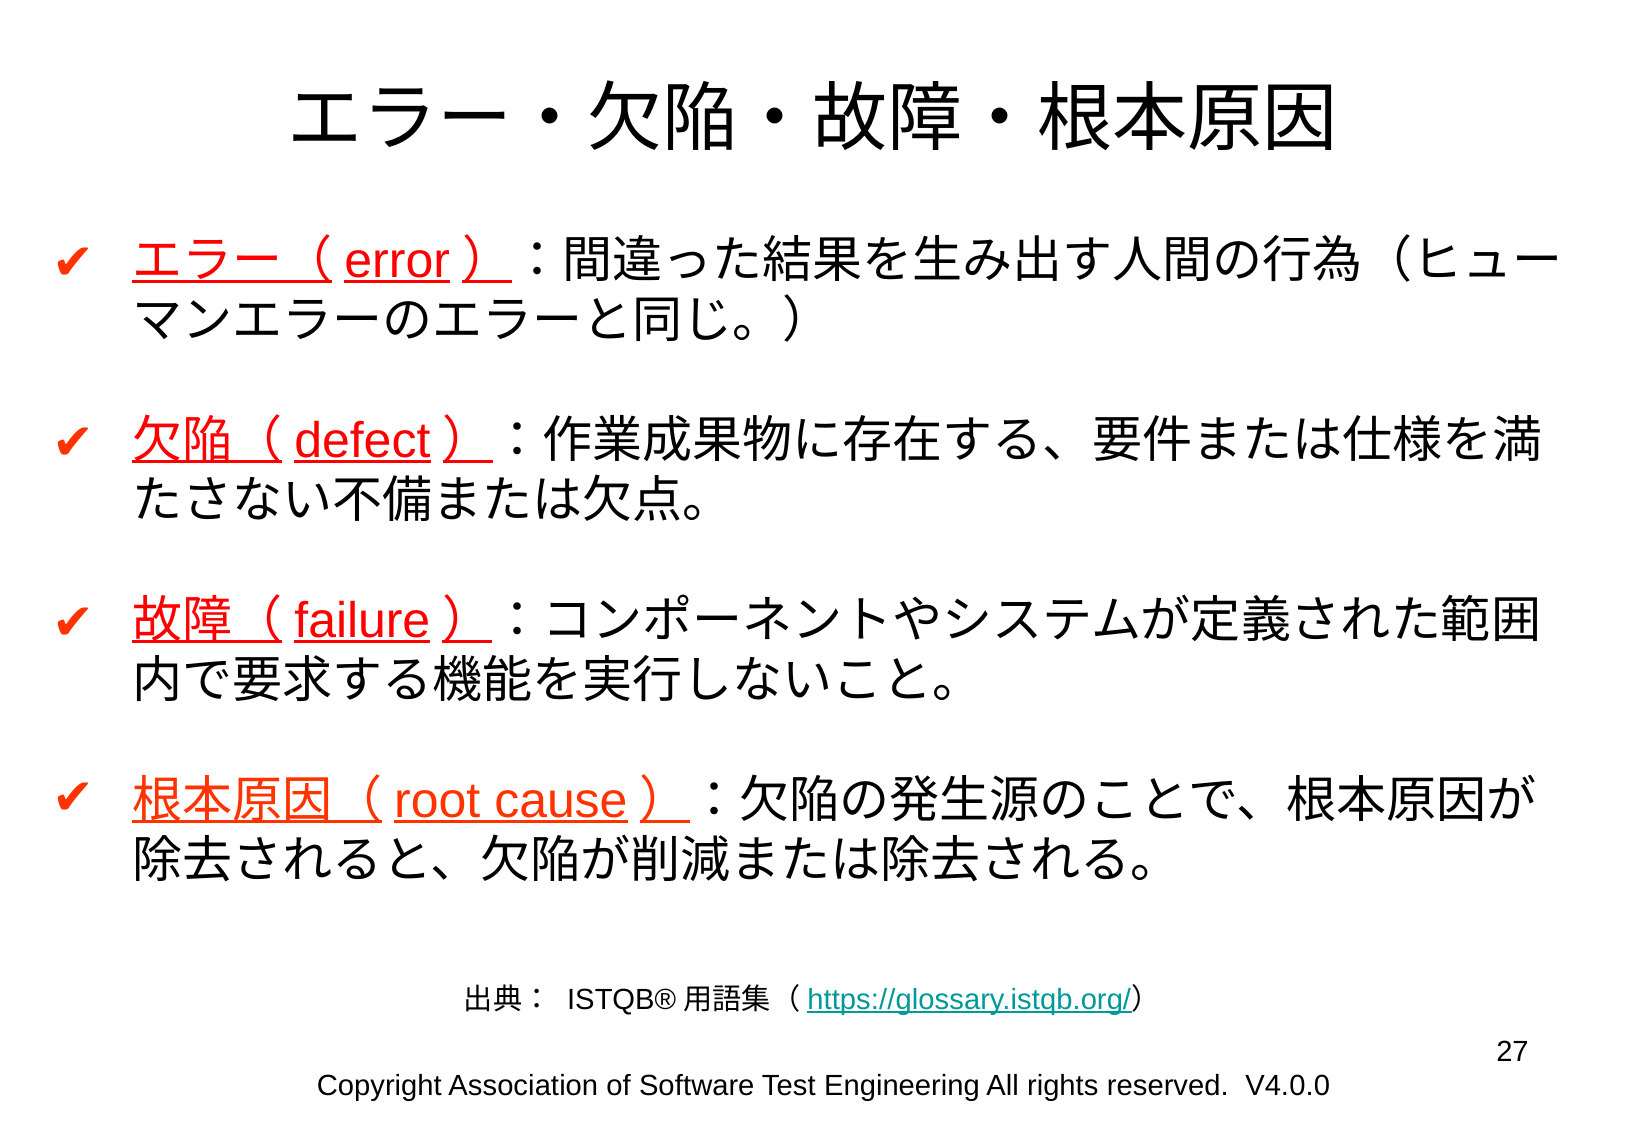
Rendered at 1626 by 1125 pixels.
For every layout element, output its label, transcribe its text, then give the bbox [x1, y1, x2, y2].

slide_number ‹#› [1164, 1024, 1544, 1103]
text_box エラー（error）：間違った結果を生み出す人間の行為（ヒューマンエラーのエラーと同じ。） 欠陥（defect）：作業成果物に存在する、要件または仕様を満たさない不備または欠点。 故障（failure）：コンポーネントやシステムが定義された範囲内で要求する機能を実行しないこと。 根本原因（root cause）：欠陥の発生源のことで、根本原因が除去されると、欠陥が削減または除去される。 [32, 219, 1593, 895]
text_box 出典： ISTQB®用語集（https://glossary.istqb.org/） [48, 972, 1577, 1023]
title エラー・欠陥・故障・根本原因 [81, 45, 1544, 185]
footer Copyright Association of Software Test Engineering All rights reserved. V4.0.0 [233, 1058, 1415, 1103]
